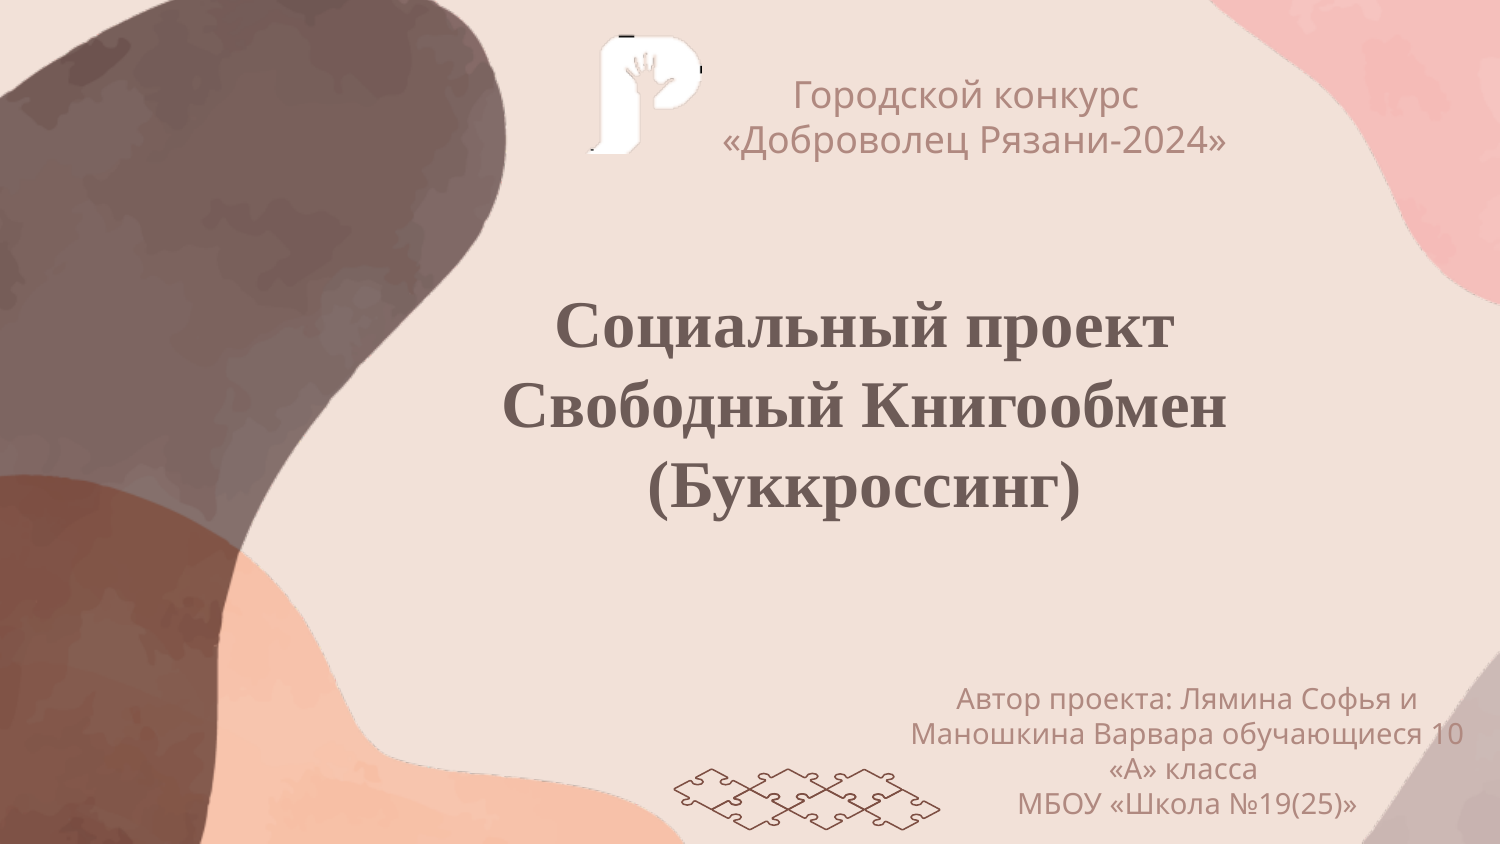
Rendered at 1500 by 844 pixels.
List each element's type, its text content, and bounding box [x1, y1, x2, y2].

text_box Автор проекта: Лямина Софья и Маношкина Варвара обучающиеся 10 «А» класса МБОУ «Школа №19(25)» [886, 672, 1488, 828]
picture [0, 0, 1500, 844]
subtitle Городской конкурс «Доброволец Рязани-2024» [573, 56, 1301, 187]
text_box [673, 769, 941, 830]
title Социальный проект Свободный Книгообмен (Буккроссинг) ​ [411, 305, 1320, 596]
